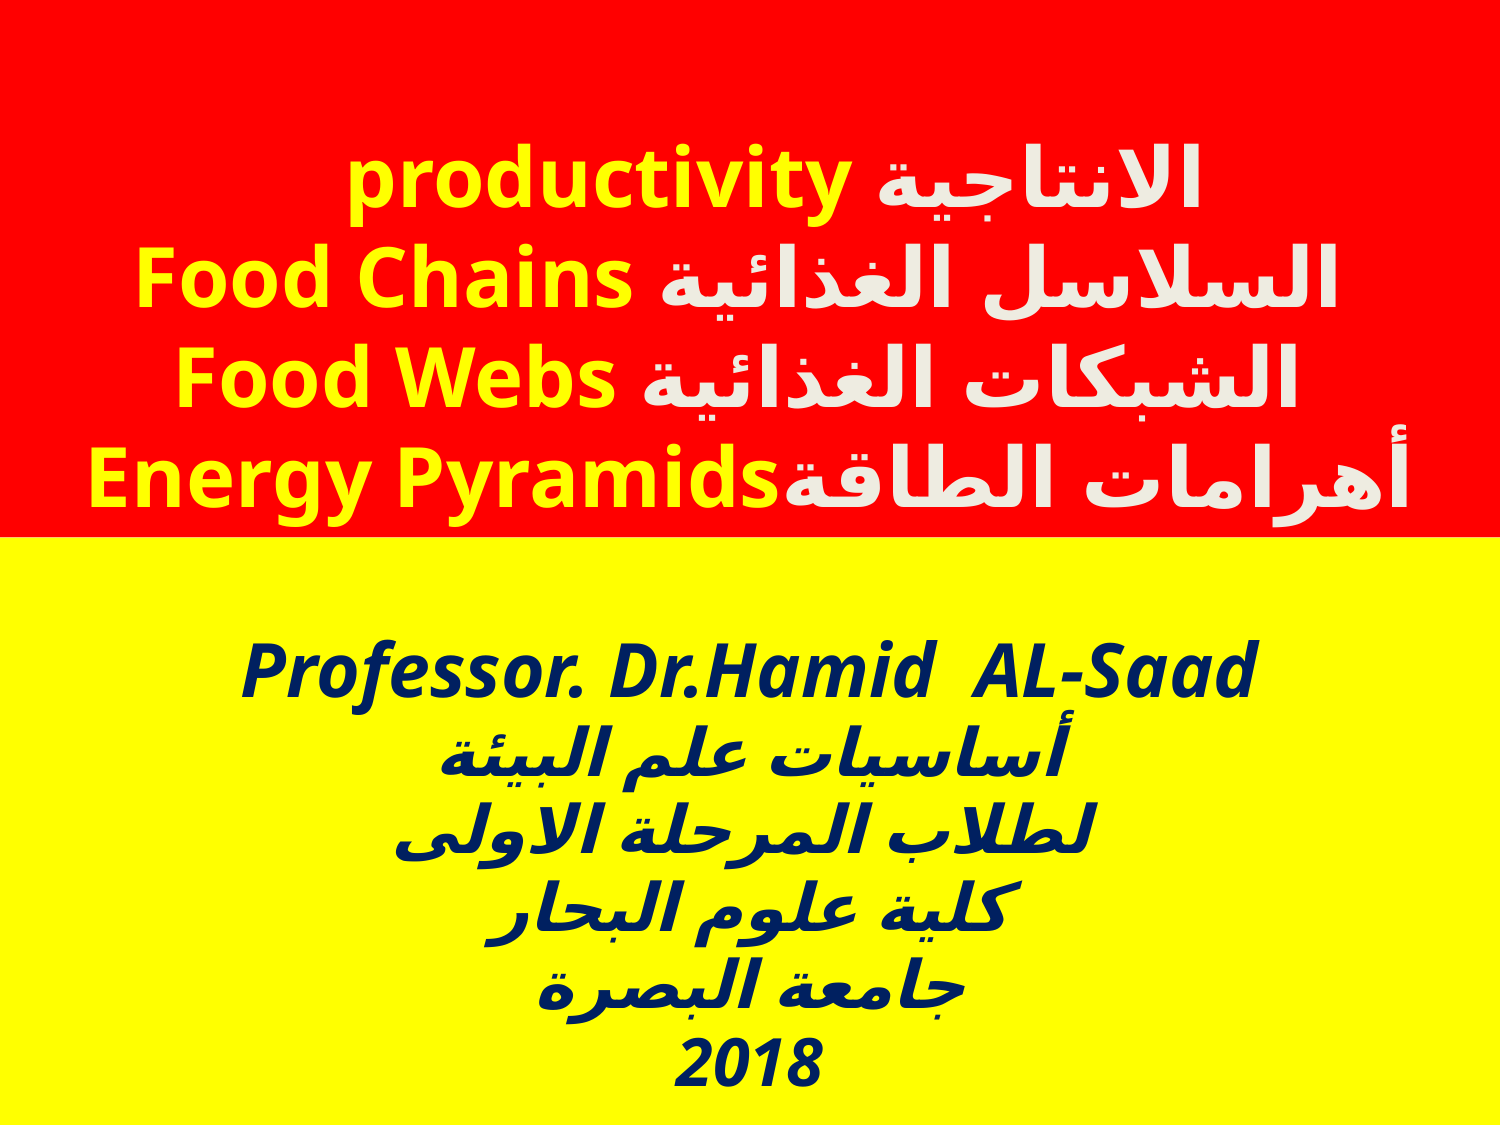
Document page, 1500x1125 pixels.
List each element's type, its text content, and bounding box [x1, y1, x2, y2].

title Productivity pproductivity الانتاجية Food Chains السلاسل الغذائية Food Webs الشبكات الغذائية Energy Pyramidsأهرامات الطاقة [0, 0, 1500, 537]
subtitle Professor. Dr.Hamid AL-Saad أساسيات علم البيئة لطلاب المرحلة الاولى كلية علوم البحار جامعة البصرة 2018 [0, 537, 1500, 1125]
